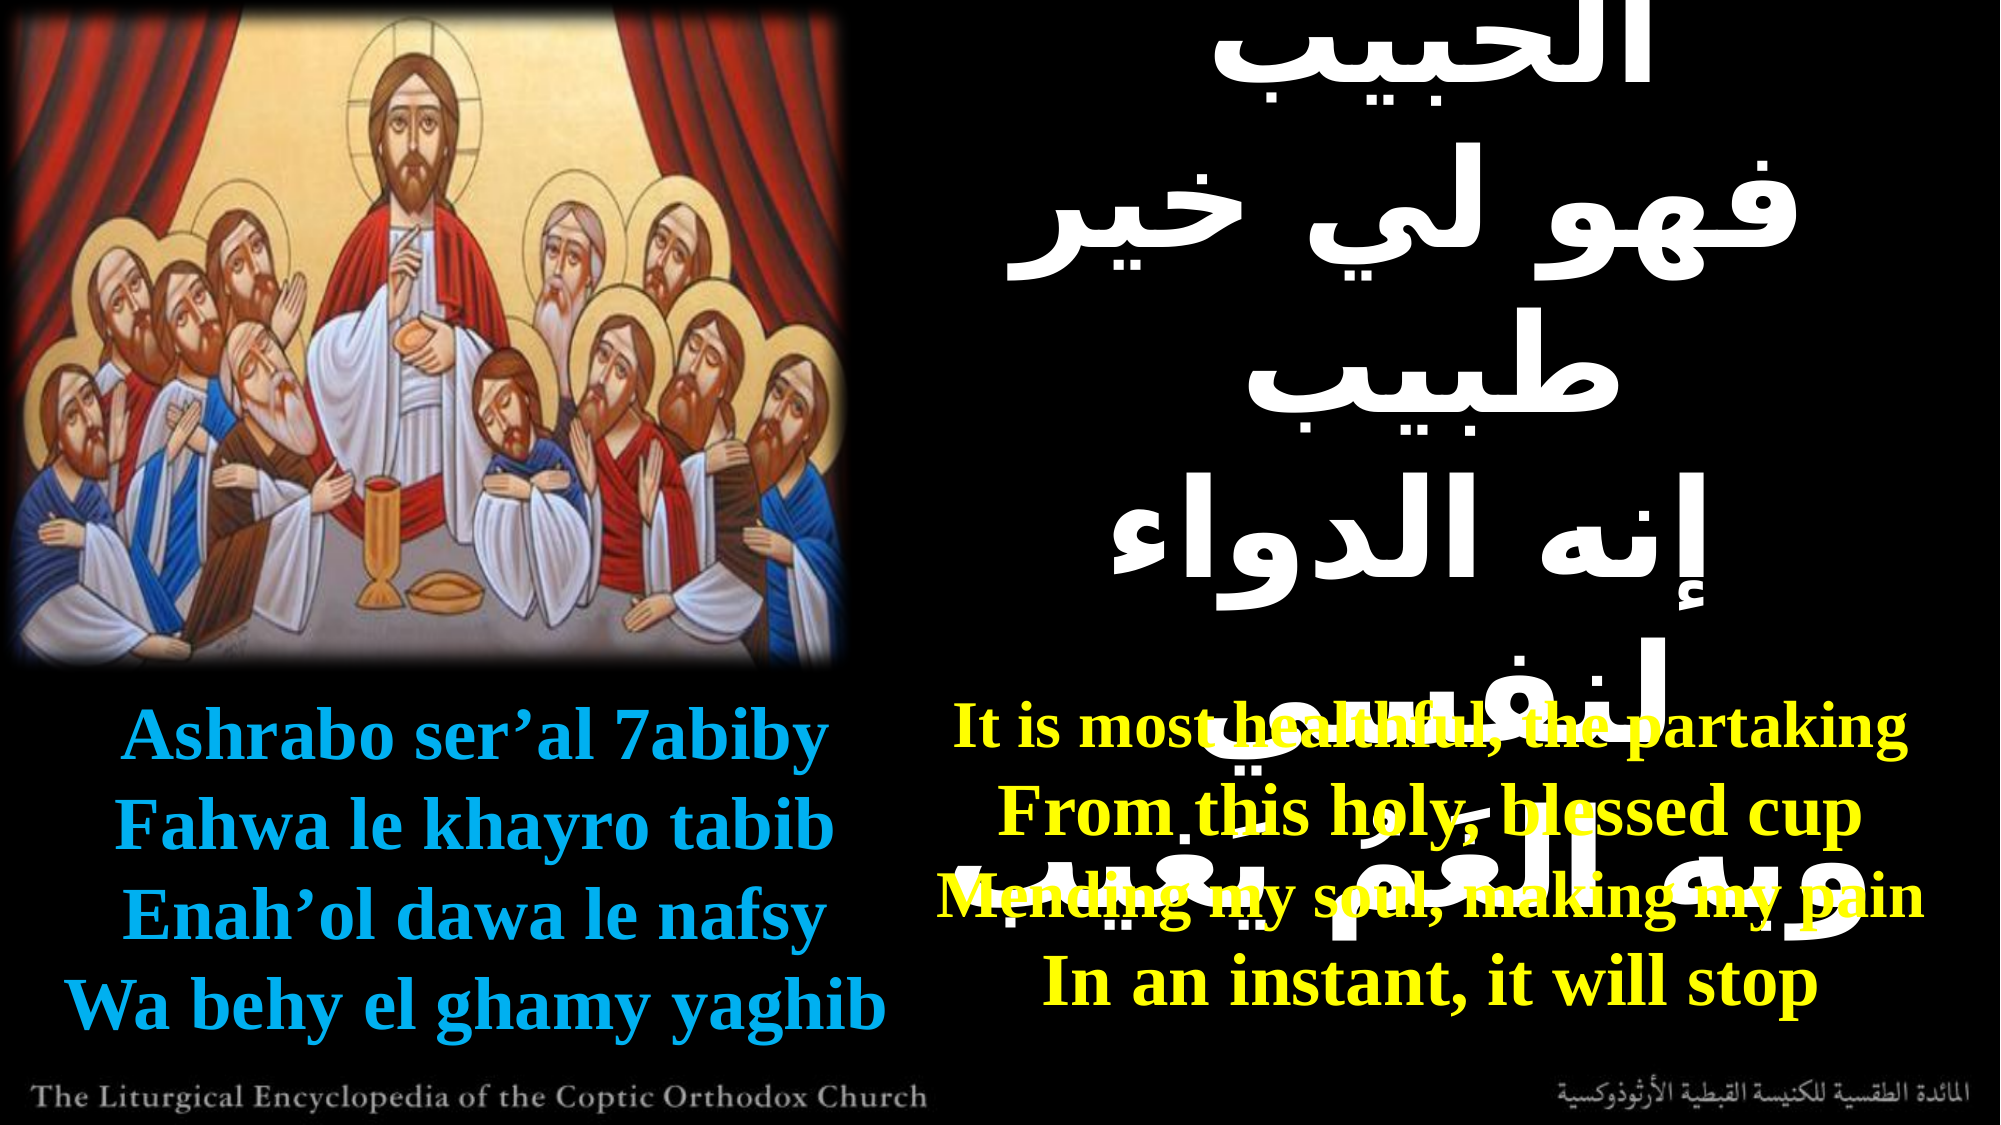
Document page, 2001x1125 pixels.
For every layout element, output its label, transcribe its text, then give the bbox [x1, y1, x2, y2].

text_box Ashrabo ser’al 7abiby Fahwa le khayro tabib Enah’ol dawa le nafsy Wa behy el ghamy yaghib [17, 677, 934, 1039]
text_box أشرب سر الحبيب فهو لي خير طبيب إنه الدواء لنفسي وبه الغَمُ يَغيب [874, 0, 1948, 677]
picture [0, 0, 2000, 1125]
text_box It is most healthful, the partaking From this holy, blessed cup Mending my soul, making my pain In an instant, it will stop [894, 673, 1968, 1076]
